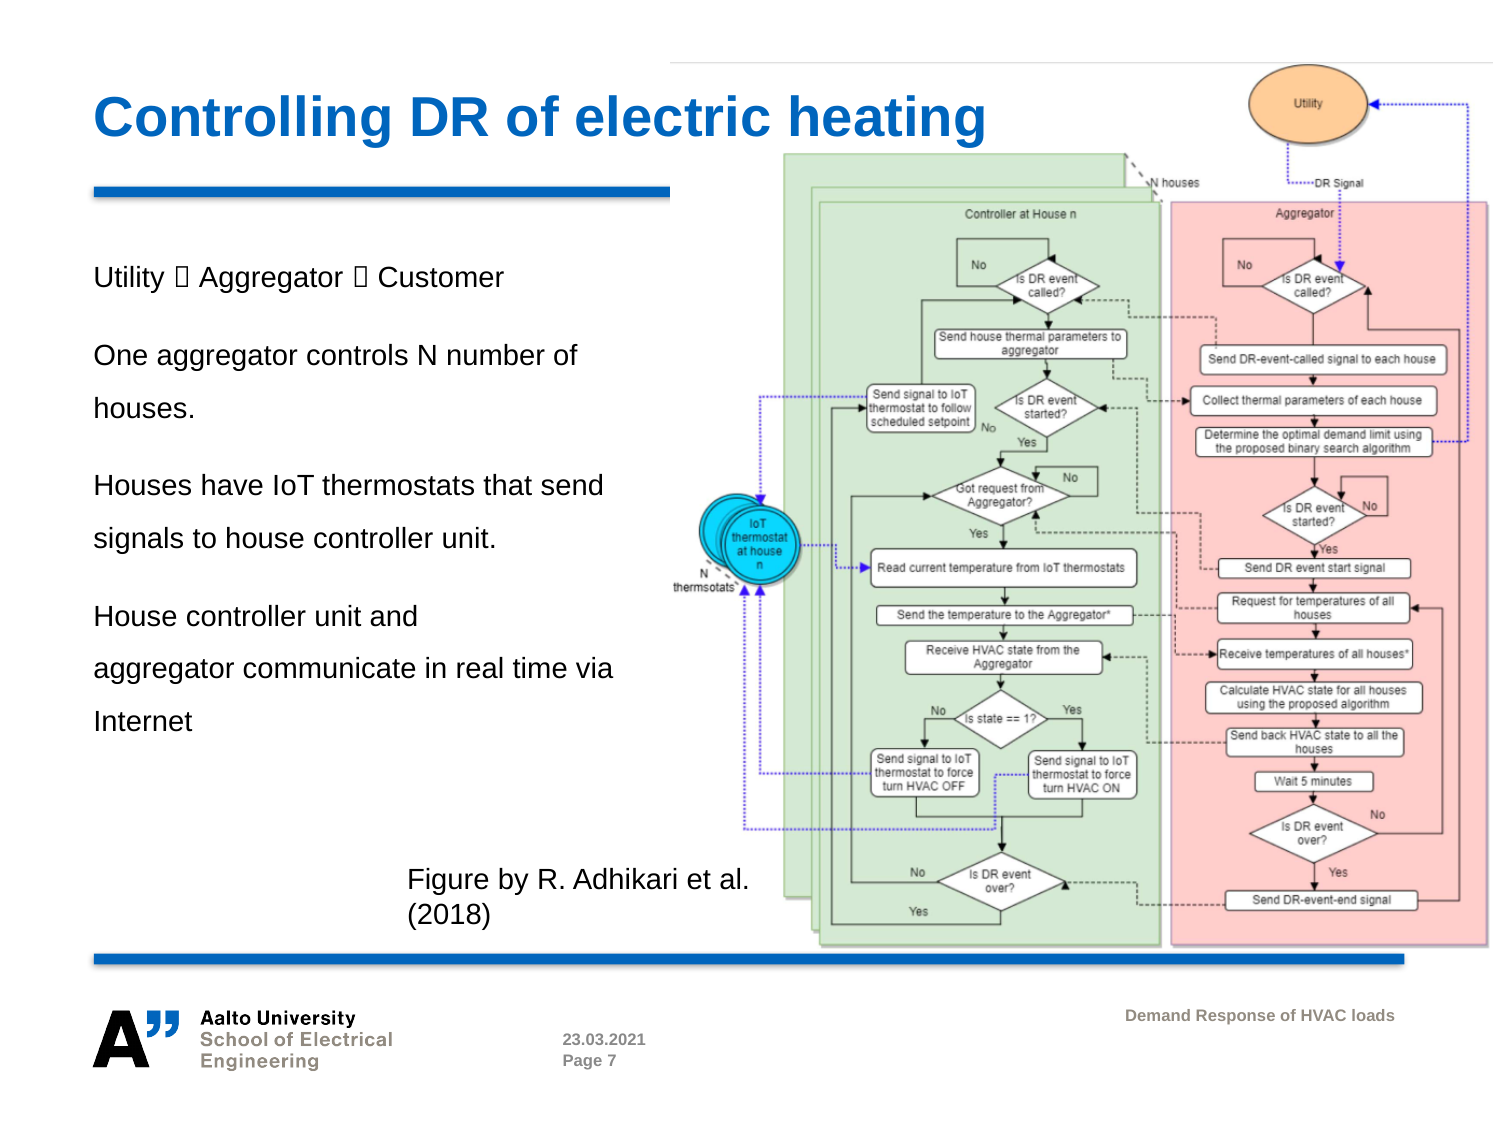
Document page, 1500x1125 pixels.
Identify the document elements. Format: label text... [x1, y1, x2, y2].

list Demand Response of HVAC loads [1125, 1008, 1405, 1071]
picture [35, 953, 449, 1125]
title Controlling DR of electric heating [93, 80, 664, 224]
picture [670, 62, 1493, 951]
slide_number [562, 1029, 816, 1050]
slide_number Page 7 [562, 1050, 816, 1071]
list Utility  Aggregator  Customer One aggregator controls N number of houses. Houses have IoT thermostats that send signals to house controller unit. House controller unit and aggregator communicate in real time via Internet [93, 241, 664, 920]
text_box Figure by R. Adhikari et al. (2018) [392, 852, 664, 938]
